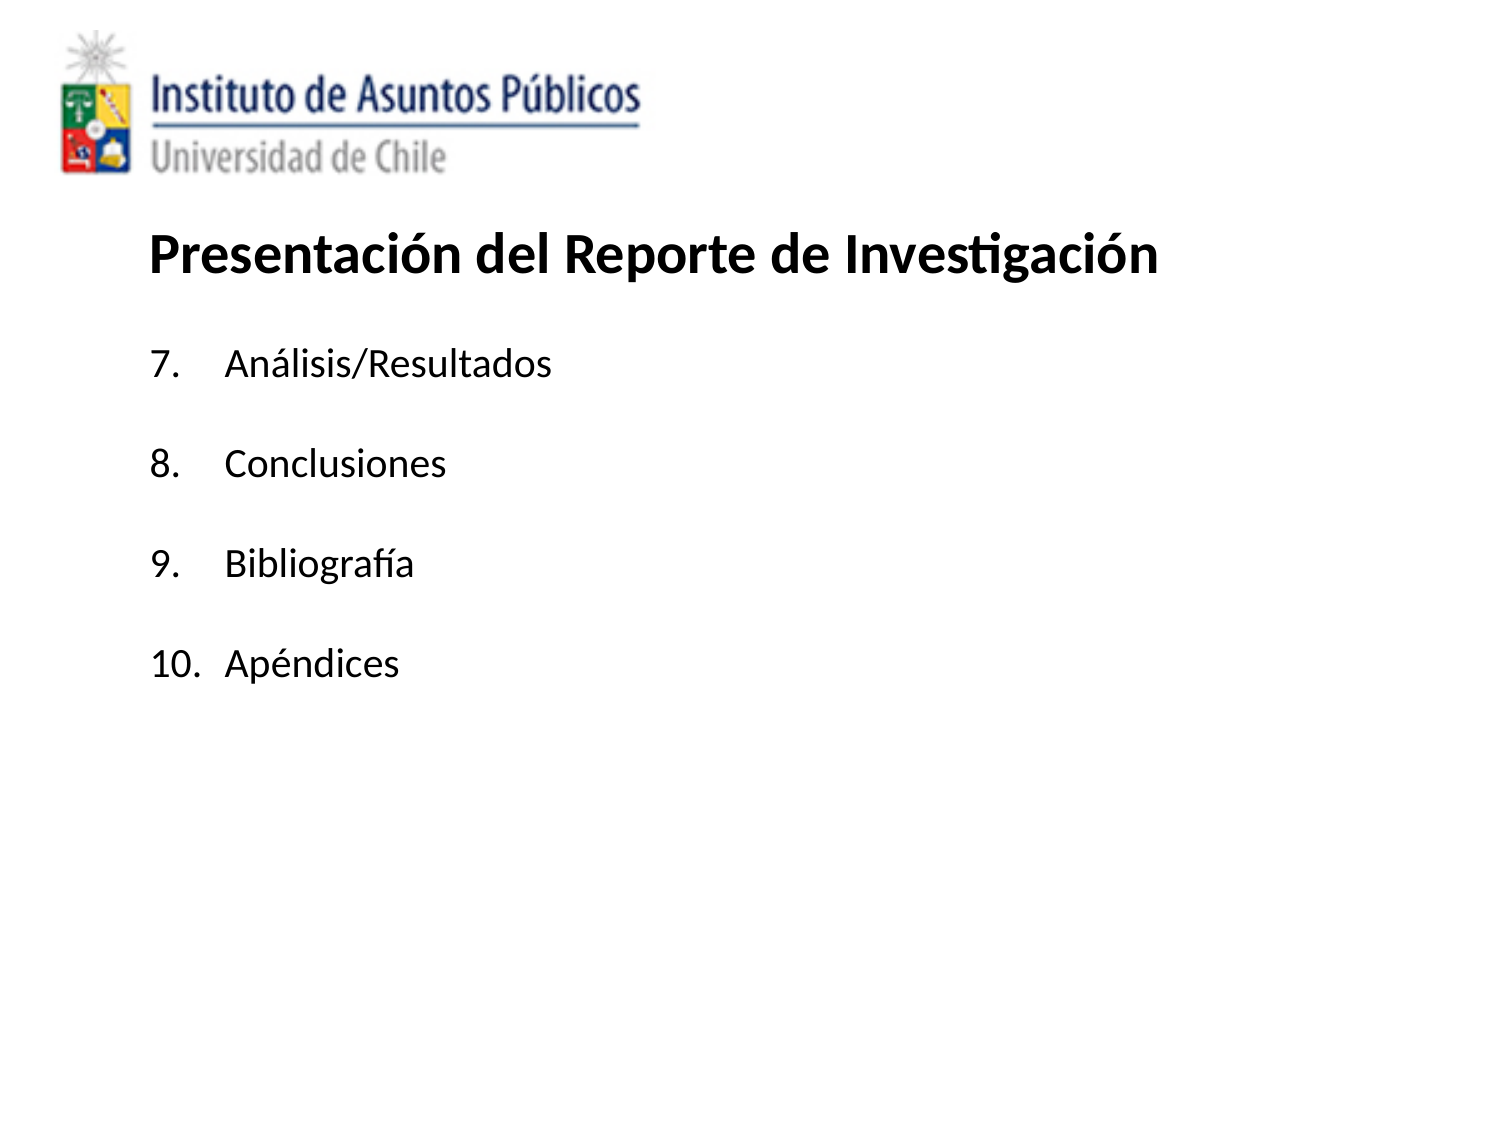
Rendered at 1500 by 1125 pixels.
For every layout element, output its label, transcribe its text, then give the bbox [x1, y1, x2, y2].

text_box Presentación del Reporte de Investigación Análisis/Resultados Conclusiones Bibliografía Apéndices [134, 208, 1340, 793]
picture [29, 30, 705, 209]
